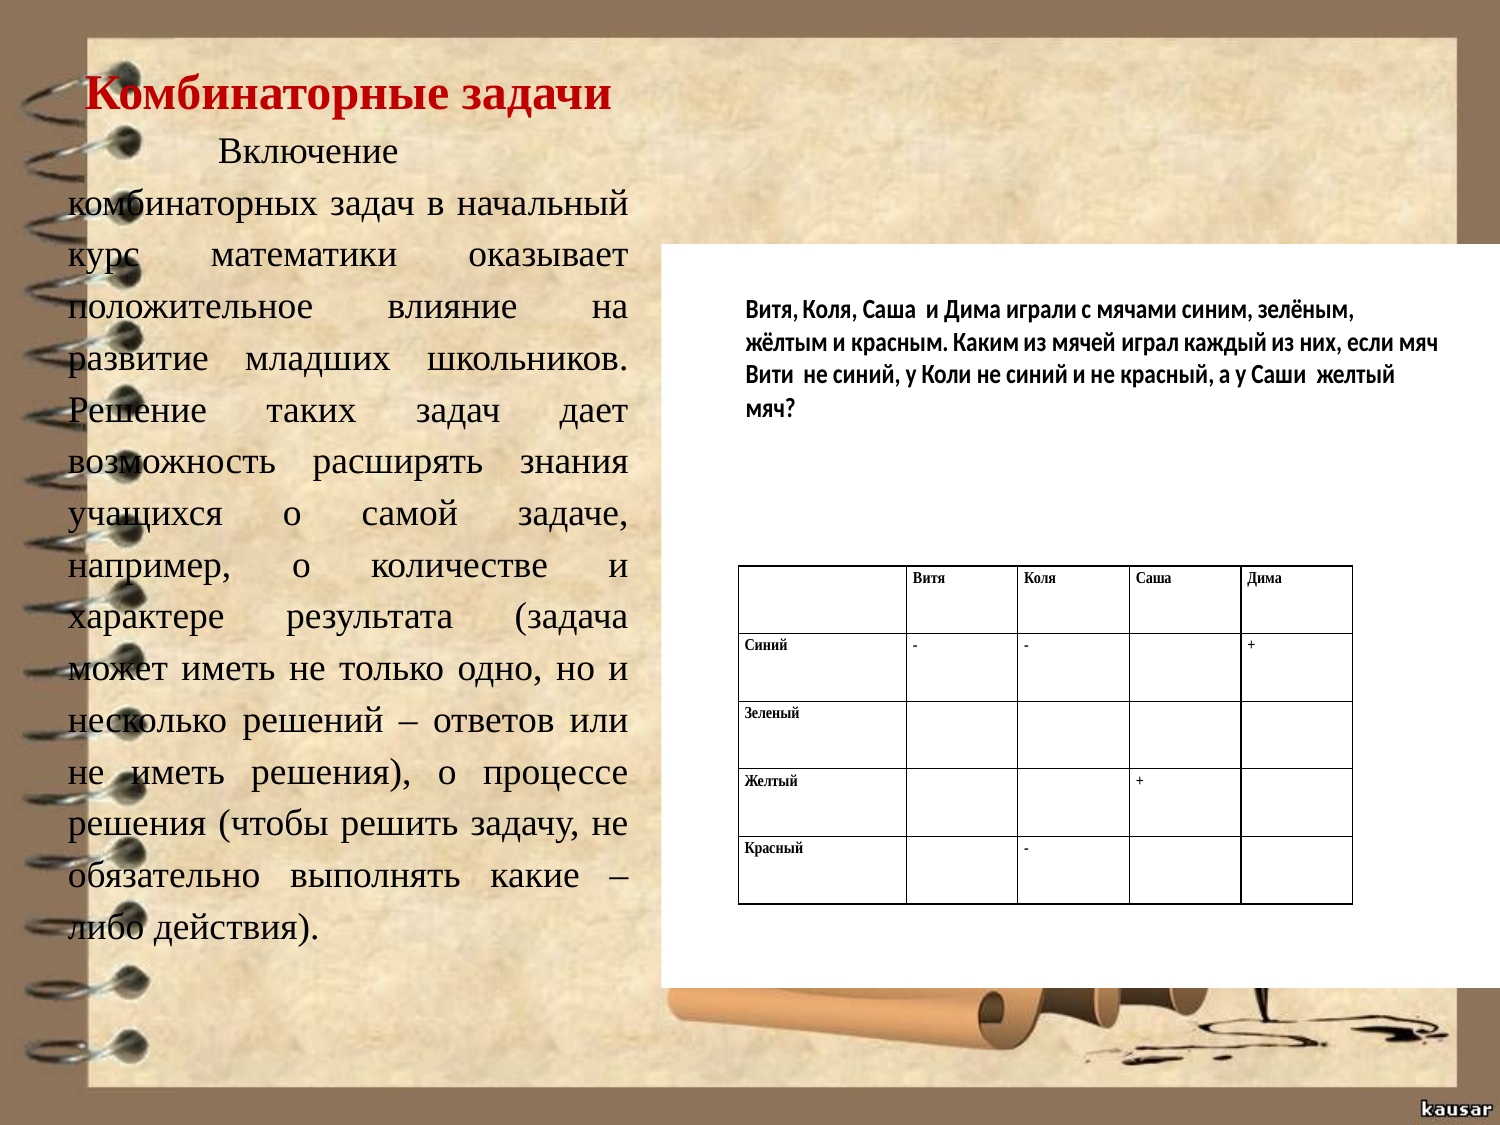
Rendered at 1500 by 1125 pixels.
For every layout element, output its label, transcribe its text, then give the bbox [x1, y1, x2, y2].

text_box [663, 245, 1499, 986]
picture [0, 1, 1500, 1125]
text_box Комбинаторные задачи Включение комбинаторных задач в начальный курс математики оказывает положительное влияние на развитие младших школьников. Решение таких задач дает возможность расширять знания учащихся о самой задаче, например, о количестве и характере результата (задача может иметь не только одно, но и несколько решений – ответов или не иметь решения), о процессе решения (чтобы решить задачу, не обязательно выполнять какие – либо действия). [53, 42, 644, 1005]
